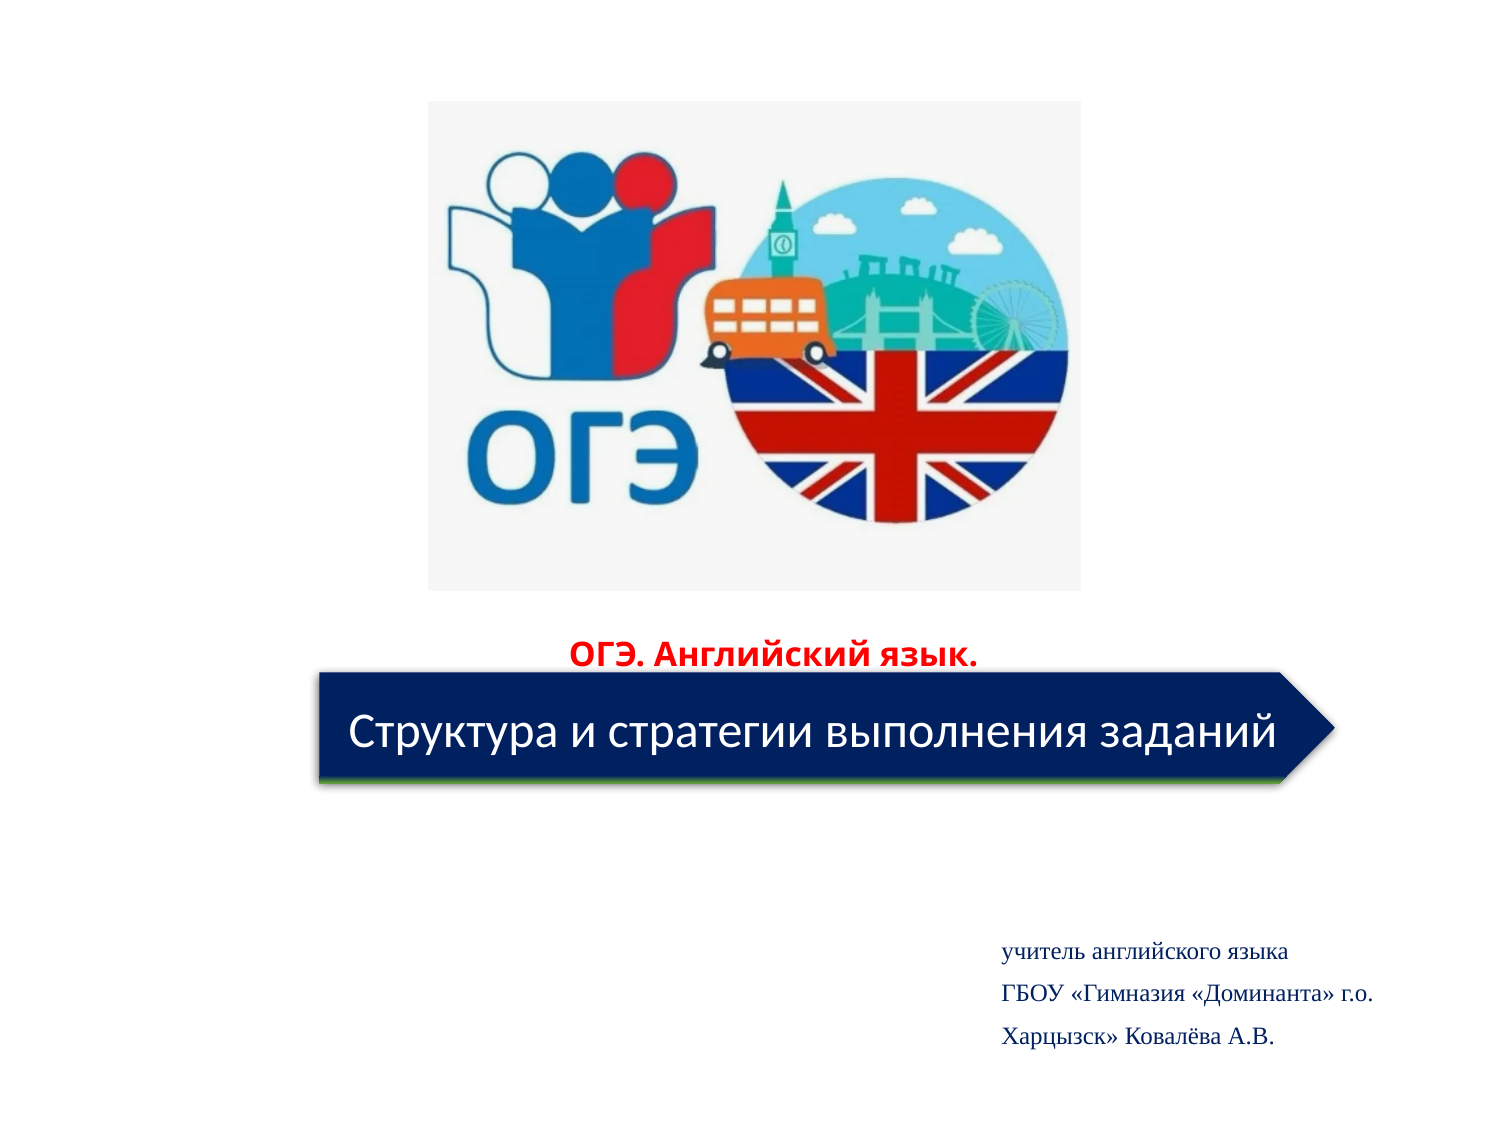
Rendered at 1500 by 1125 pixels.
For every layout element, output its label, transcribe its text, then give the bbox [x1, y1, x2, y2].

subtitle учитель английского языка ГБОУ «Гимназия «Доминанта» г.о. Харцызск» Ковалёва А.В. [986, 930, 1447, 1059]
picture [428, 101, 1081, 592]
text_box Структура и стратегии выполнения заданий [319, 672, 1336, 784]
title ОГЭ. Английский язык. [206, 525, 1341, 728]
